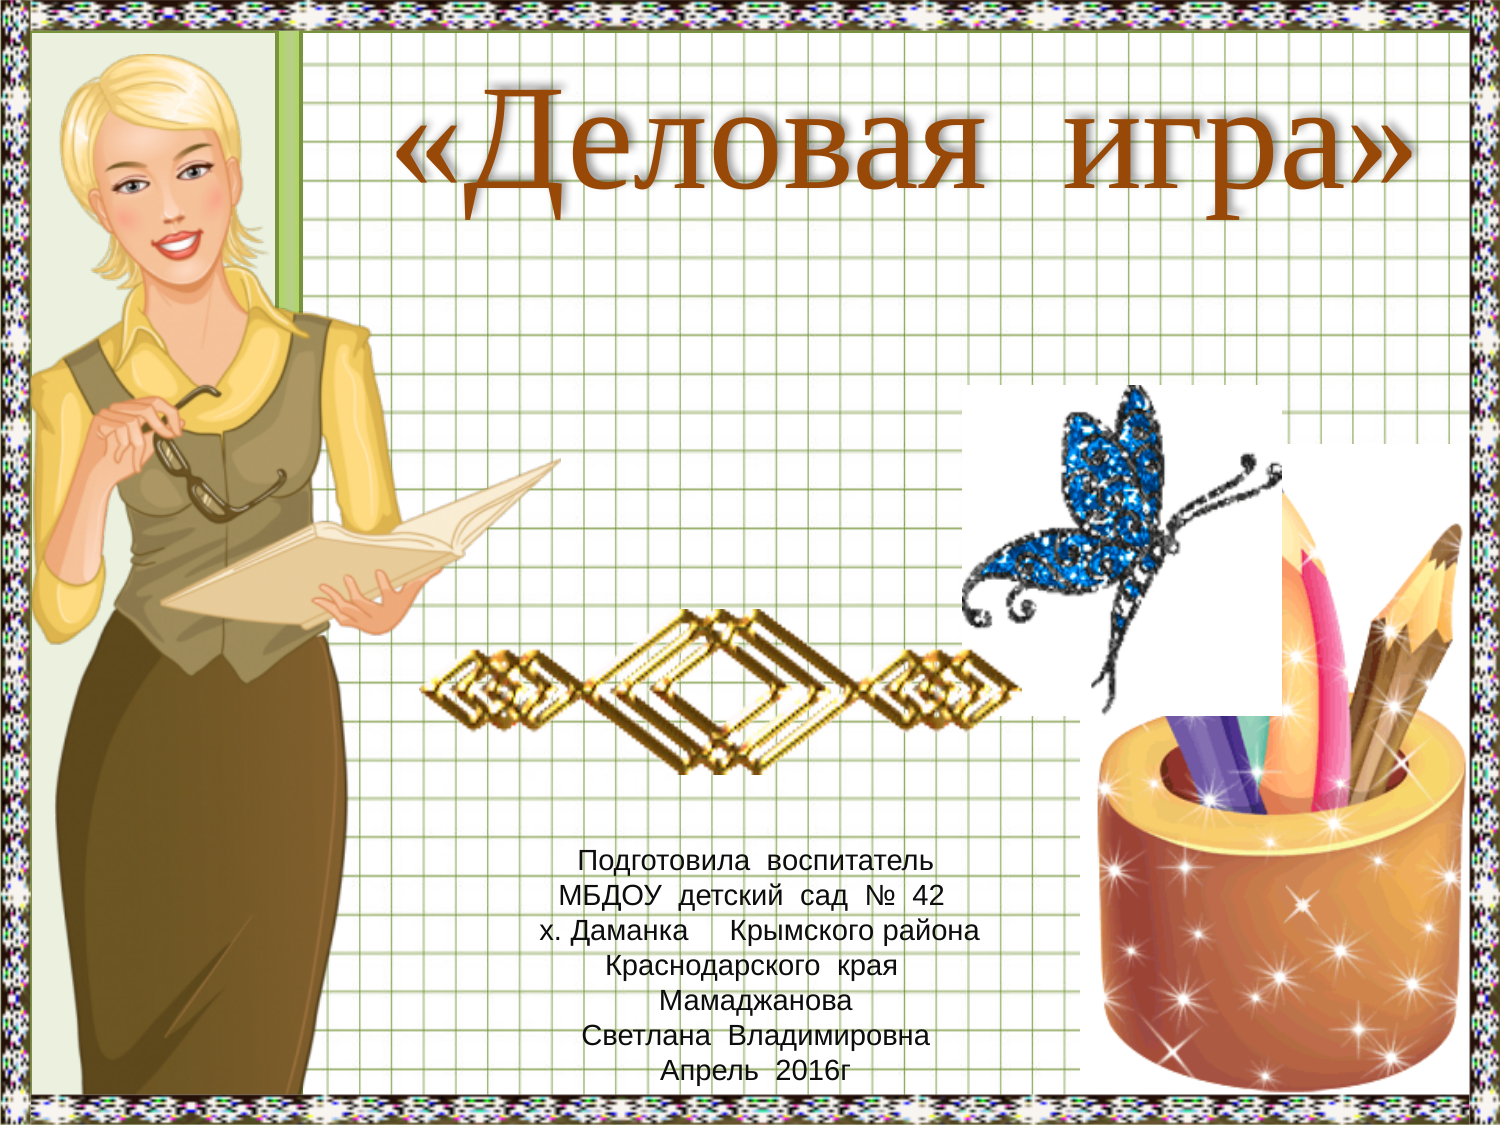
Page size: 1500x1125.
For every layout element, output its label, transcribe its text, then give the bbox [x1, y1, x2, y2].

picture [0, 0, 1500, 1125]
subtitle Подготовила воспитатель МБДОУ детский сад № 42 х. Даманка Крымского района Краснодарского края Мамаджанова Светлана Владимировна Апрель 2016г [395, 834, 1073, 1090]
title «Деловая игра» [301, 43, 1469, 433]
